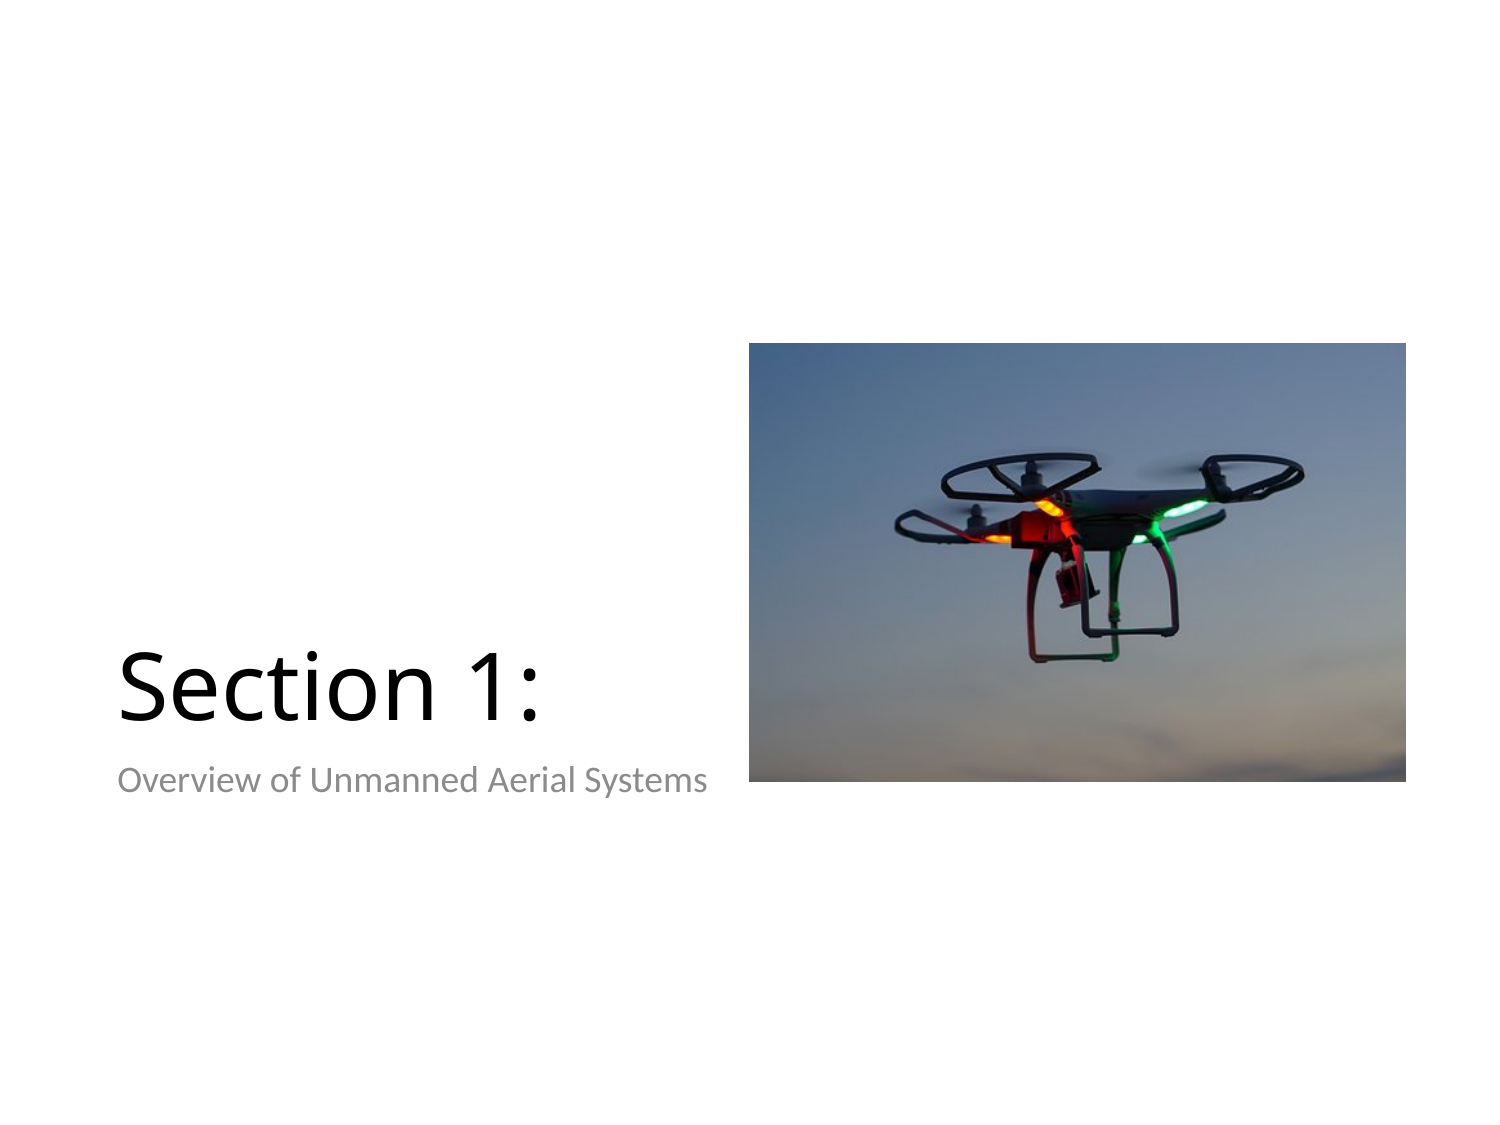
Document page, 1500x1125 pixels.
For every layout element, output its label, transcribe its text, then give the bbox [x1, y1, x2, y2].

title Section 1: [102, 280, 1397, 749]
picture [749, 343, 1406, 782]
list Overview of Unmanned Aerial Systems [102, 752, 1397, 1000]
